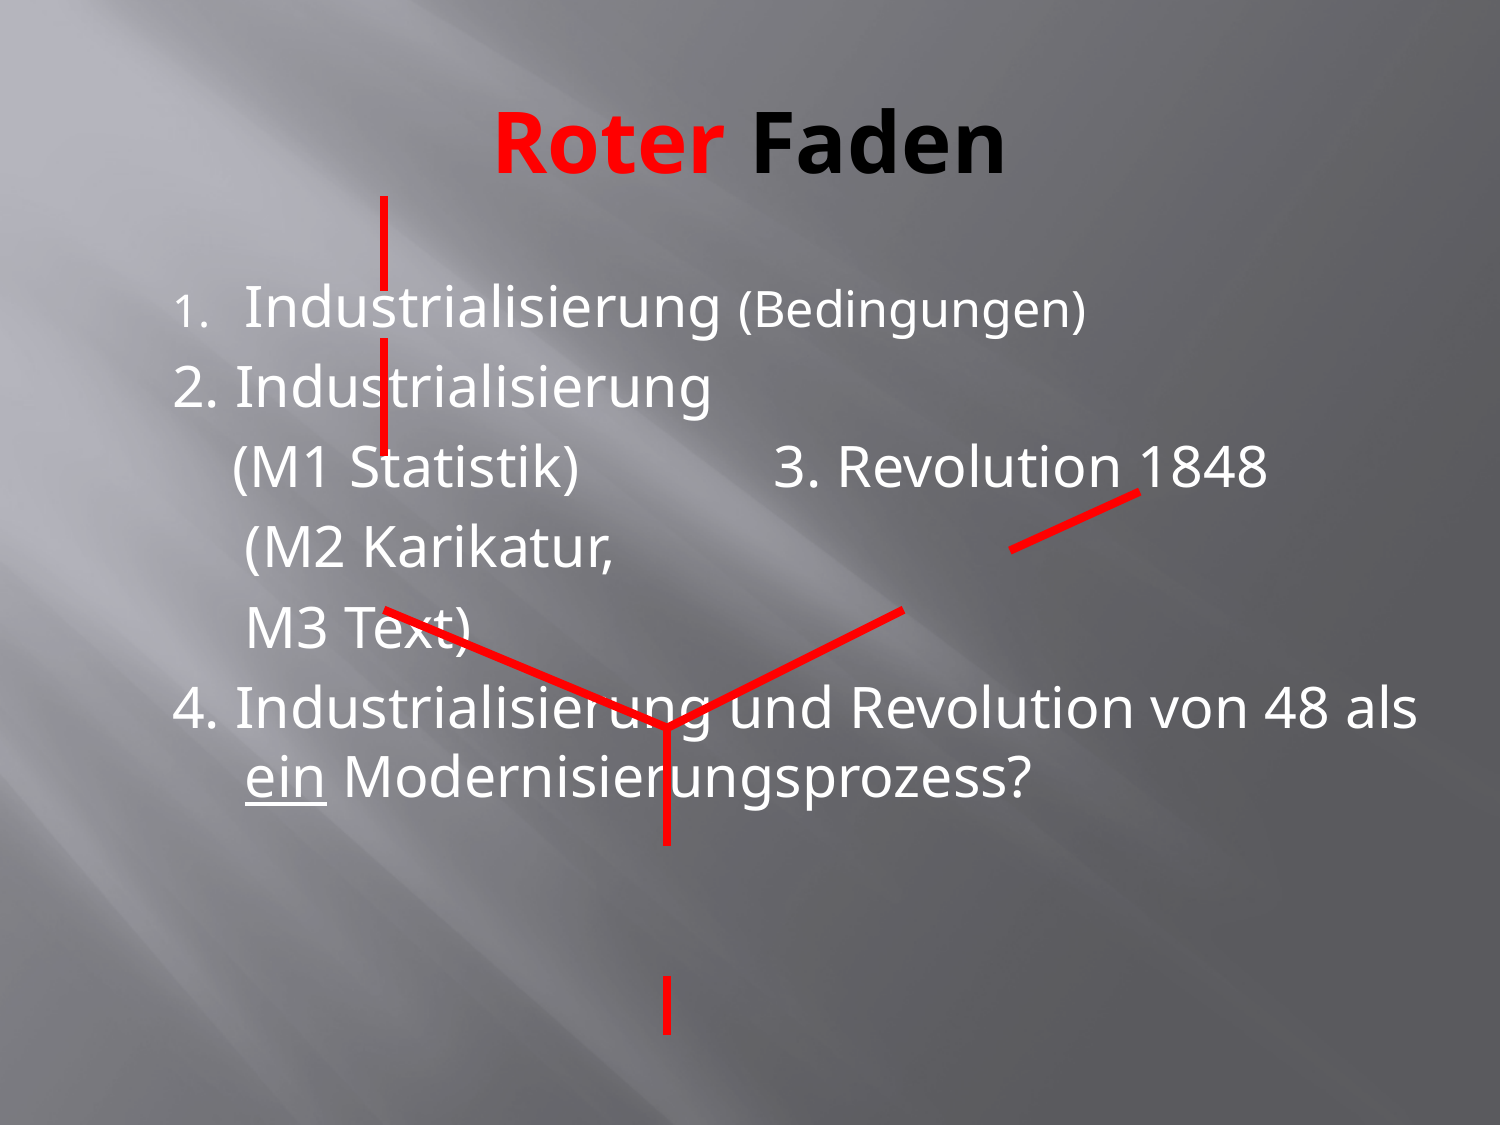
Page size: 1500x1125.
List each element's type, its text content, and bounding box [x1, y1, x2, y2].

title Roter Faden [75, 45, 1425, 233]
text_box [1009, 491, 1140, 551]
list Industrialisierung (Bedingungen) 2. Industrialisierung (M1 Statistik) 3. Revolution 1848 (M2 Karikatur, M3 Text) 4. Industrialisierung und Revolution von 48 als ein Modernisierungsprozess? [75, 262, 1447, 1035]
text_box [383, 609, 666, 729]
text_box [666, 609, 904, 729]
